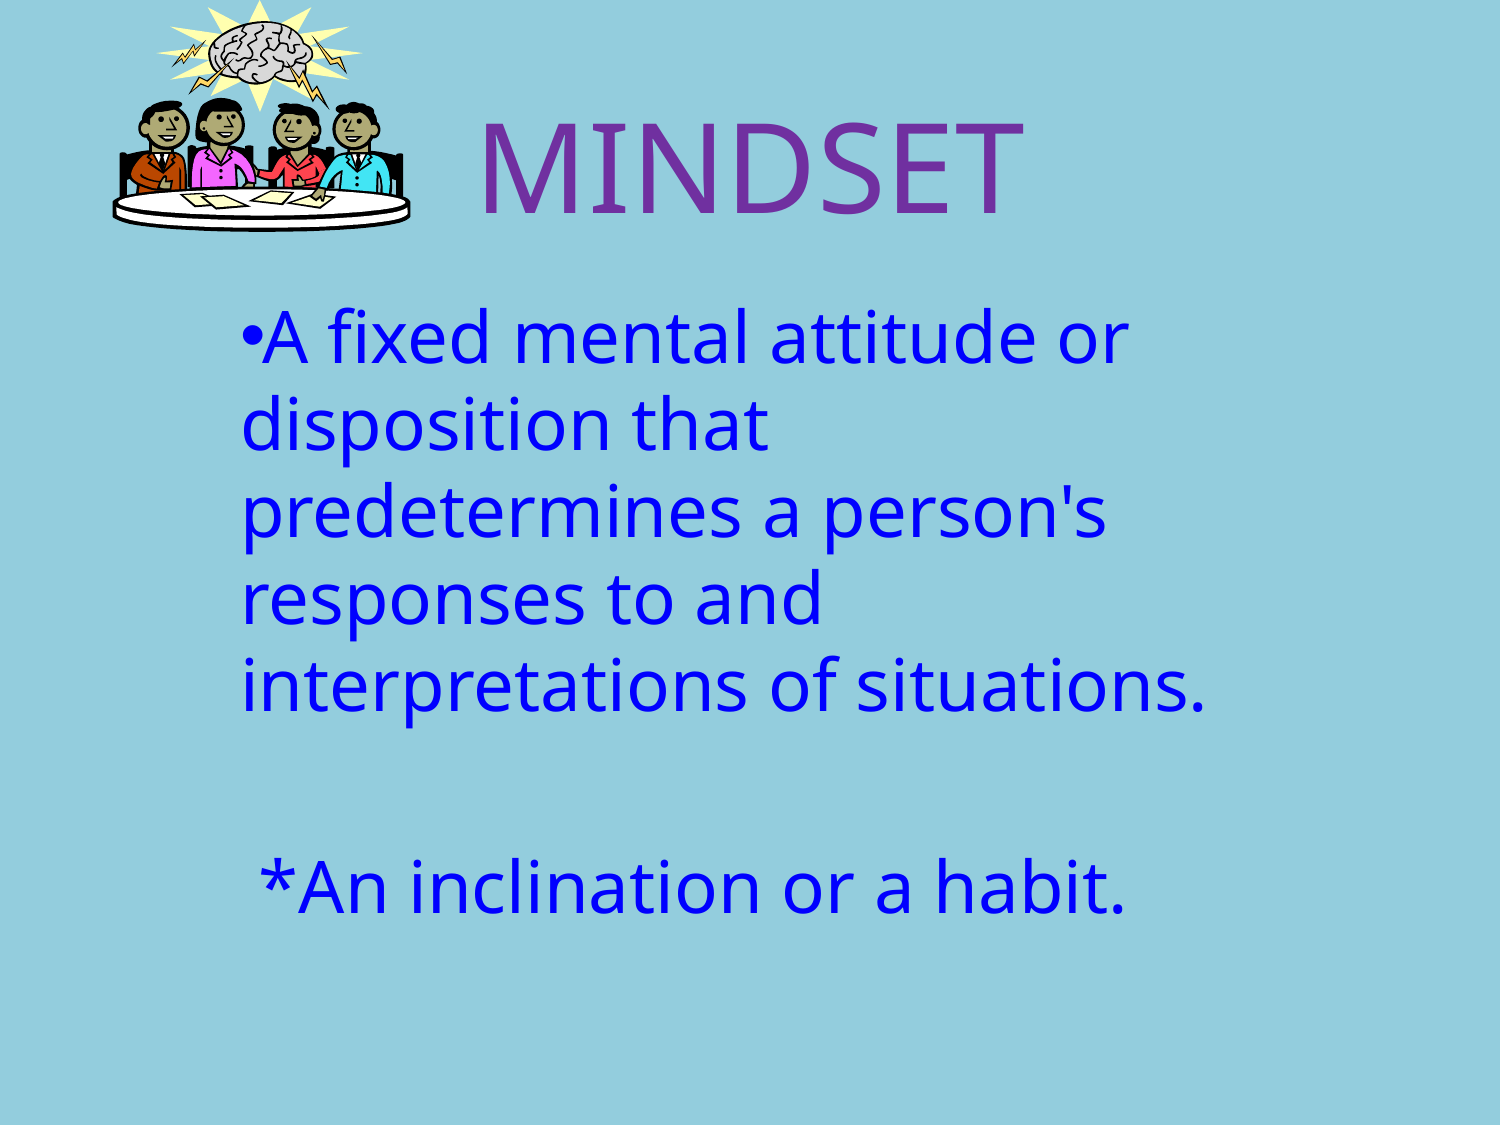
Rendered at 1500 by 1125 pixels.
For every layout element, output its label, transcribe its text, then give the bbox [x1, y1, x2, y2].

picture [112, 0, 411, 233]
title MINDSET [112, 42, 1388, 284]
subtitle A fixed mental attitude or disposition that predetermines a person's responses to and interpretations of situations. *An inclination or a habit. [225, 283, 1275, 936]
